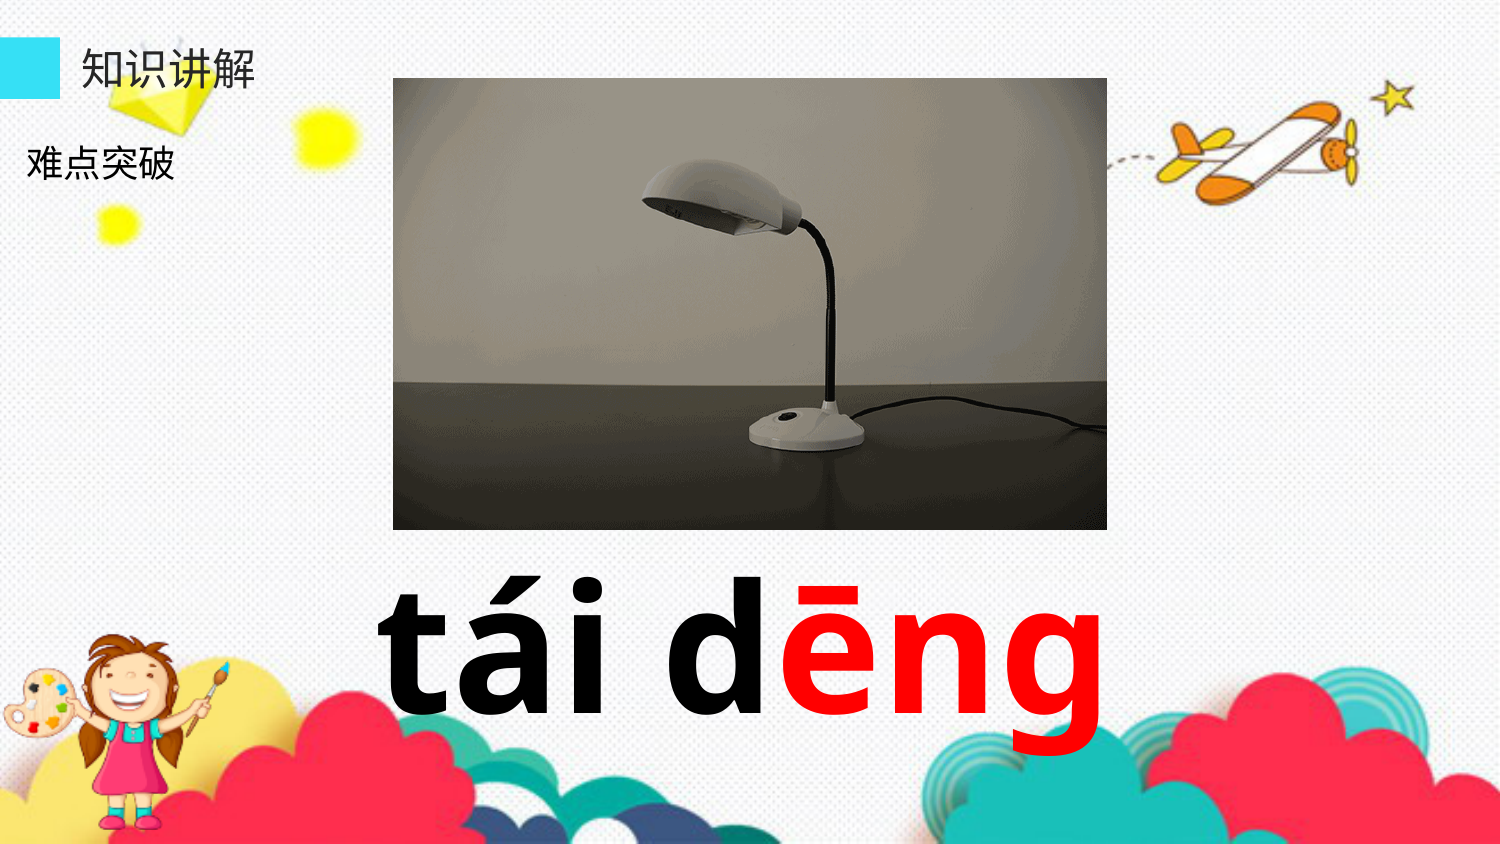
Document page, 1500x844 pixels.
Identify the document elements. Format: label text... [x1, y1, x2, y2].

text_box 难点突破 [14, 111, 221, 191]
picture [0, 0, 1500, 844]
text_box 知识讲解 [69, 35, 298, 100]
text_box [0, 36, 61, 100]
text_box tái dēnɡ [363, 529, 1214, 756]
